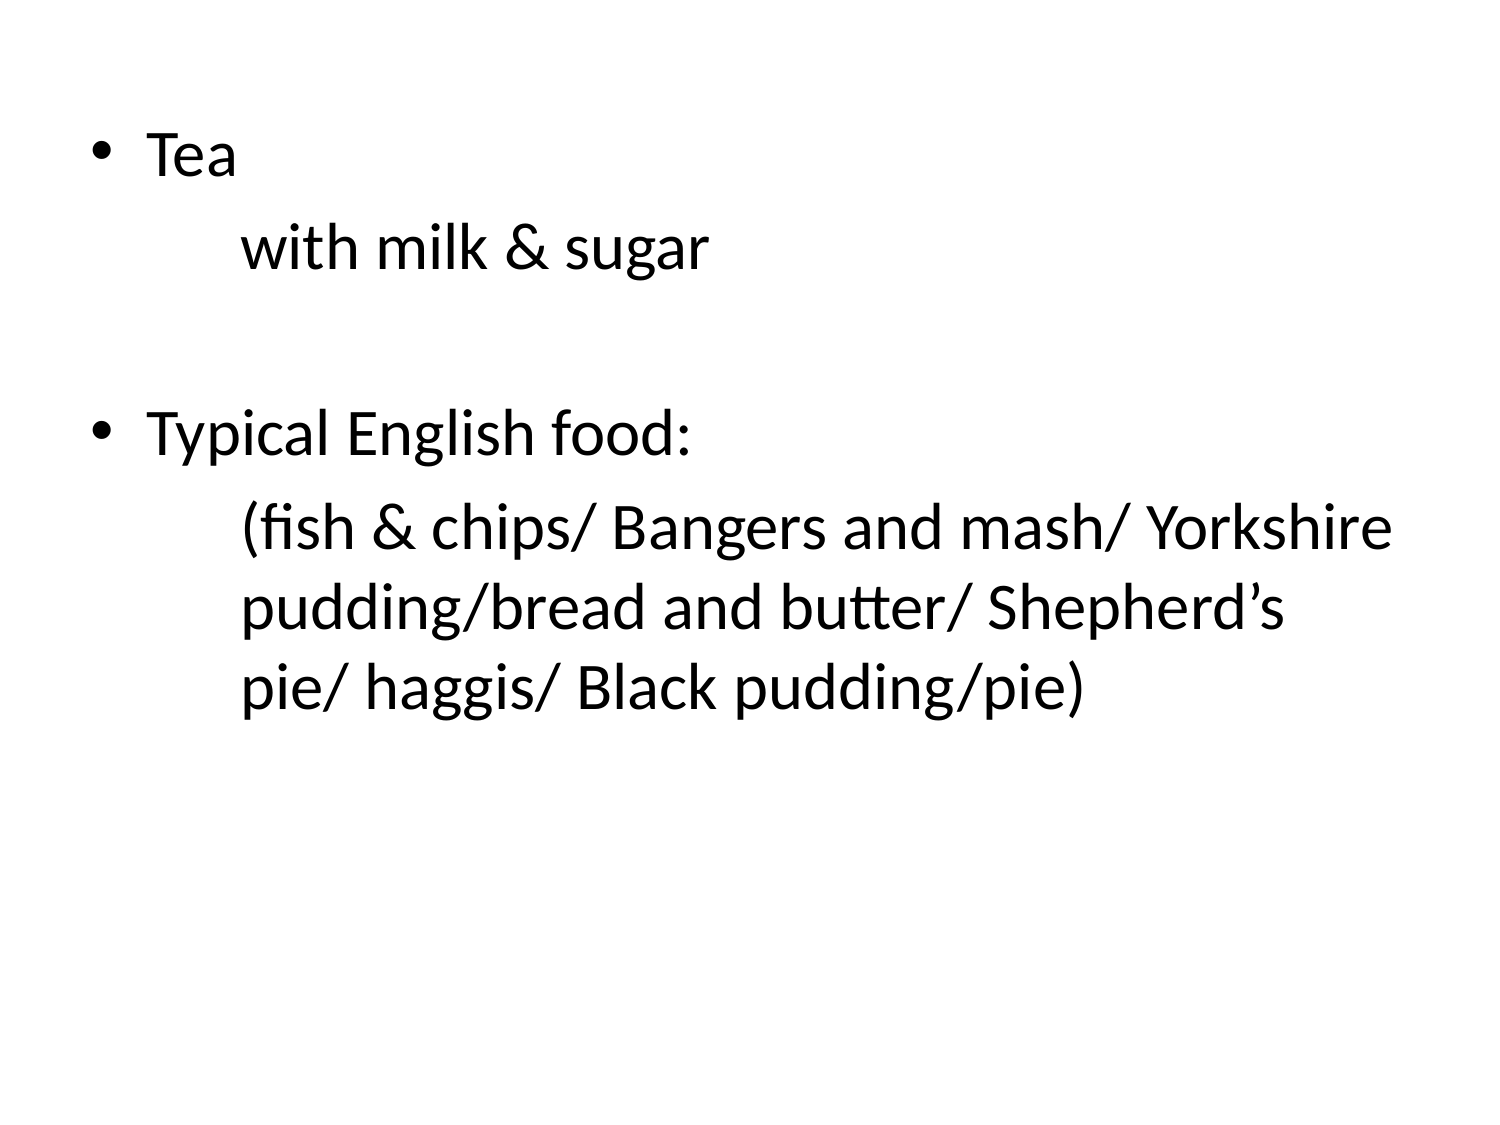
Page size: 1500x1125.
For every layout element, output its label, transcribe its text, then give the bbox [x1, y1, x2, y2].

list Tea with milk & sugar Typical English food: (fish & chips/ Bangers and mash/ Yorkshire pudding/bread and butter/ Shepherd’s pie/ haggis/ Black pudding/pie) [75, 101, 1425, 1005]
